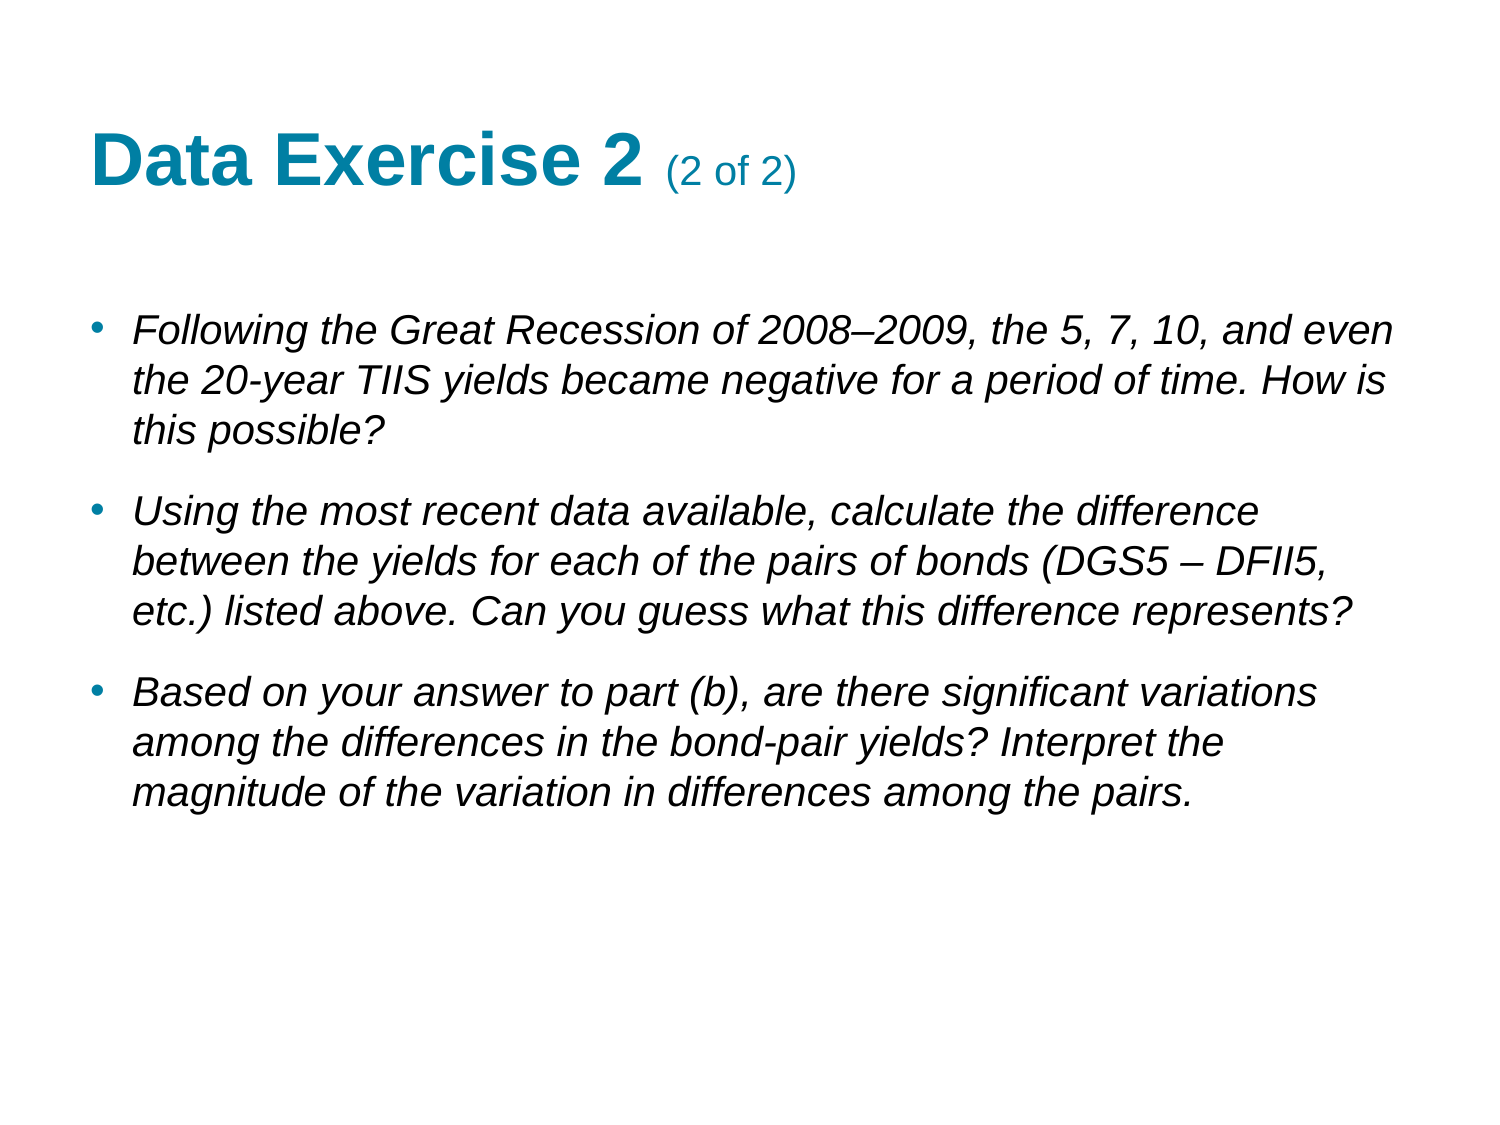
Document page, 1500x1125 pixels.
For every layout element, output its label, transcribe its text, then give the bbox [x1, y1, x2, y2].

list Following the Great Recession of 2008–2009, the 5, 7, 10, and even the 20-year TIIS yields became negative for a period of time. How is this possible? Using the most recent data available, calculate the difference between the yields for each of the pairs of bonds (DGS5 – DFII5, etc.) listed above. Can you guess what this difference represents? Based on your answer to part (b), are there significant variations among the differences in the bond-pair yields? Interpret the magnitude of the variation in differences among the pairs. [75, 287, 1425, 1090]
title Data Exercise 2 (2 of 2) [75, 35, 1425, 216]
